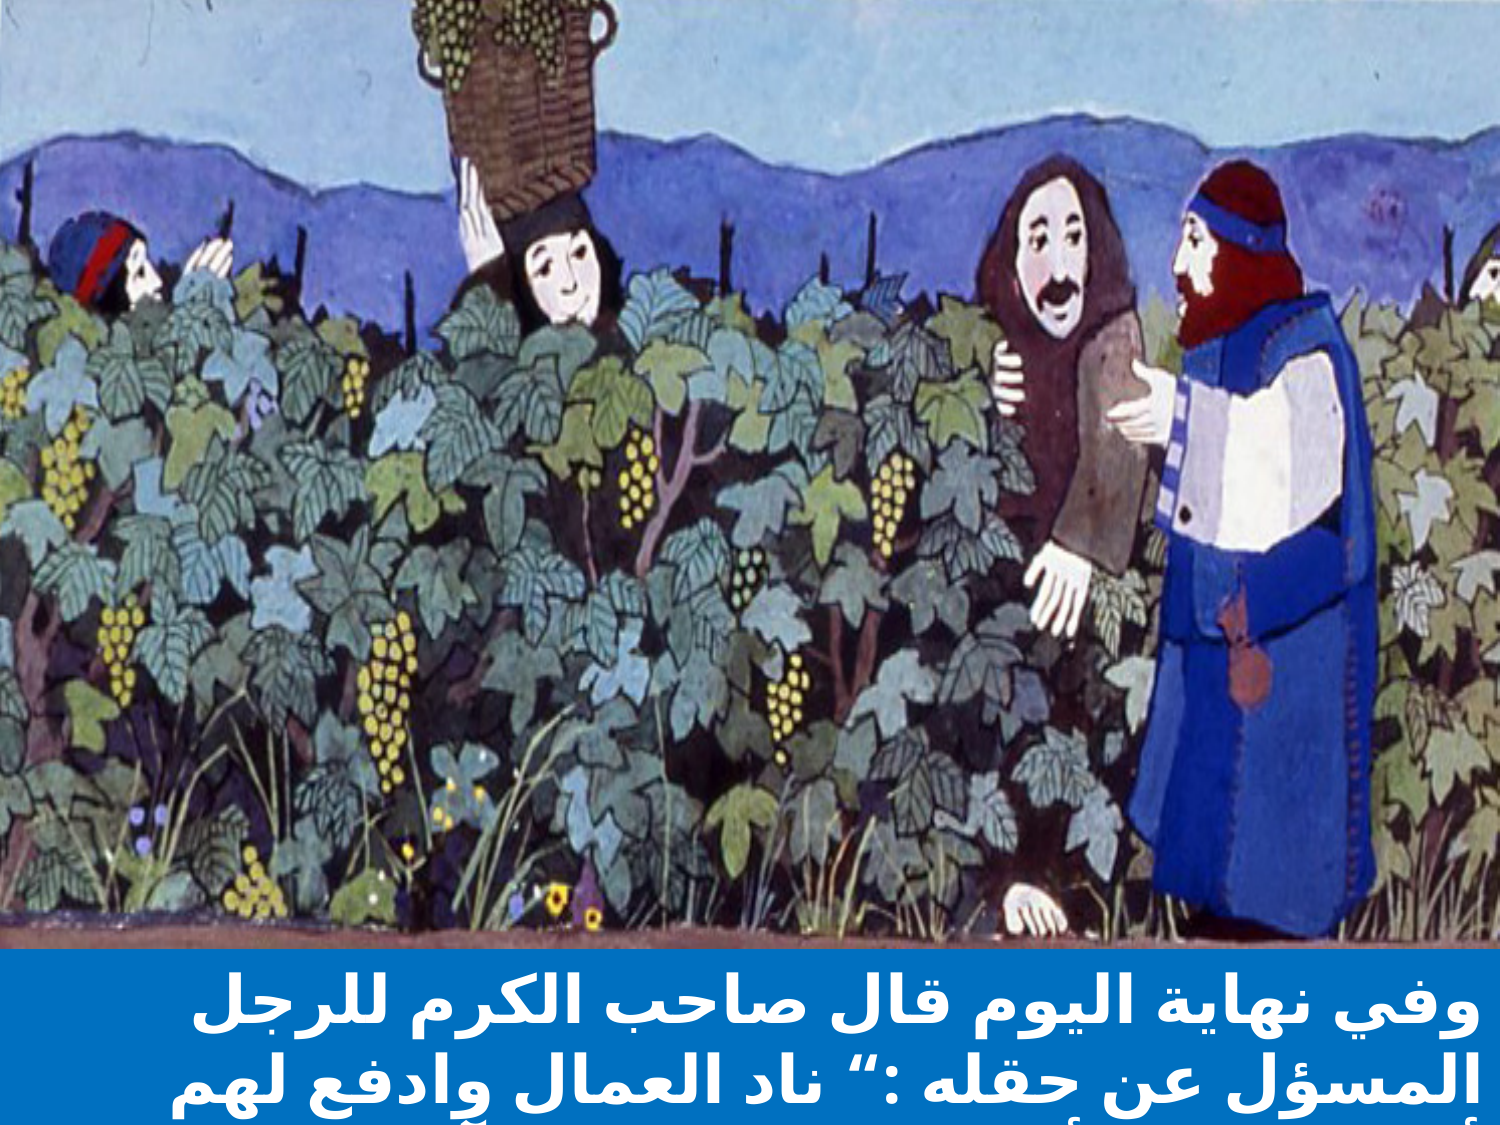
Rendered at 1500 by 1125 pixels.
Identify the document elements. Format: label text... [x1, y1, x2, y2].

picture [0, 0, 1500, 950]
text_box وفي نهاية اليوم قال صاحب الكرم للرجل المسؤل عن حقله :“ ناد العمال وادفع لهم أجرتهم, وابدأ باللذين جاءوا في آخر اليوم. [0, 956, 1500, 1125]
